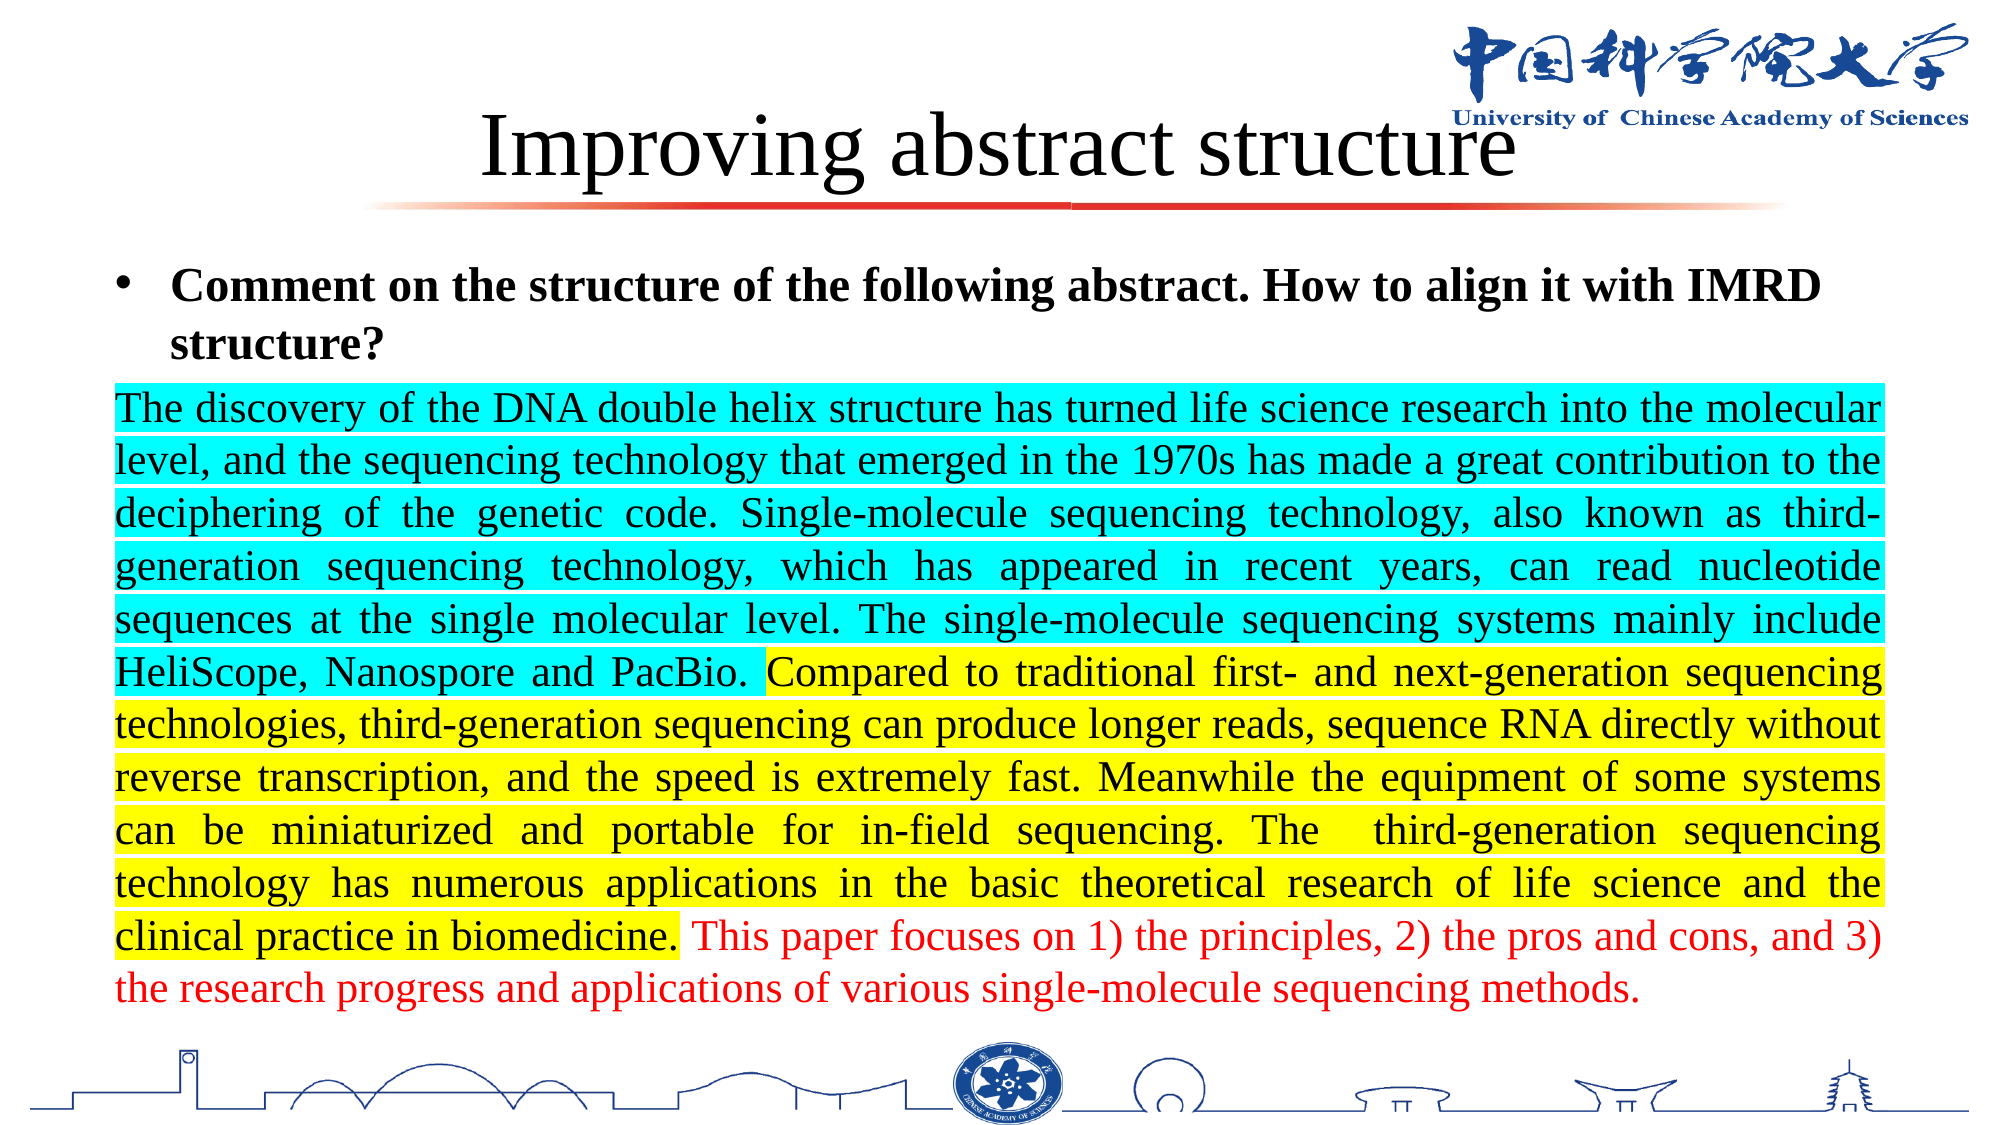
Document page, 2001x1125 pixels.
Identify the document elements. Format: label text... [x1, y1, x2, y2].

list Comment on the structure of the following abstract. How to align it with IMRD structure? The discovery of the DNA double helix structure has turned life science research into the molecular level, and the sequencing technology that emerged in the 1970s has made a great contribution to the deciphering of the genetic code. Single-molecule sequencing technology, also known as third-generation sequencing technology, which has appeared in recent years, can read nucleotide sequences at the single molecular level. The single-molecule sequencing systems mainly include HeliScope, Nanospore and PacBio. Compared to traditional first- and next-generation sequencing technologies, third-generation sequencing can produce longer reads, sequence RNA directly without reverse transcription, and the speed is extremely fast. Meanwhile the equipment of some systems can be miniaturized and portable for in-field sequencing. The third-generation sequencing technology has numerous applications in the basic theoretical research of life science and the clinical practice in biomedicine. This paper focuses on 1) the principles, 2) the pros and cons, and 3) the research progress and applications of various single-molecule sequencing methods. [99, 244, 1900, 1044]
picture [30, 1039, 1969, 1125]
title Improving abstract structure [99, 45, 1900, 233]
picture [1437, 23, 1969, 129]
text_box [334, 202, 1816, 210]
